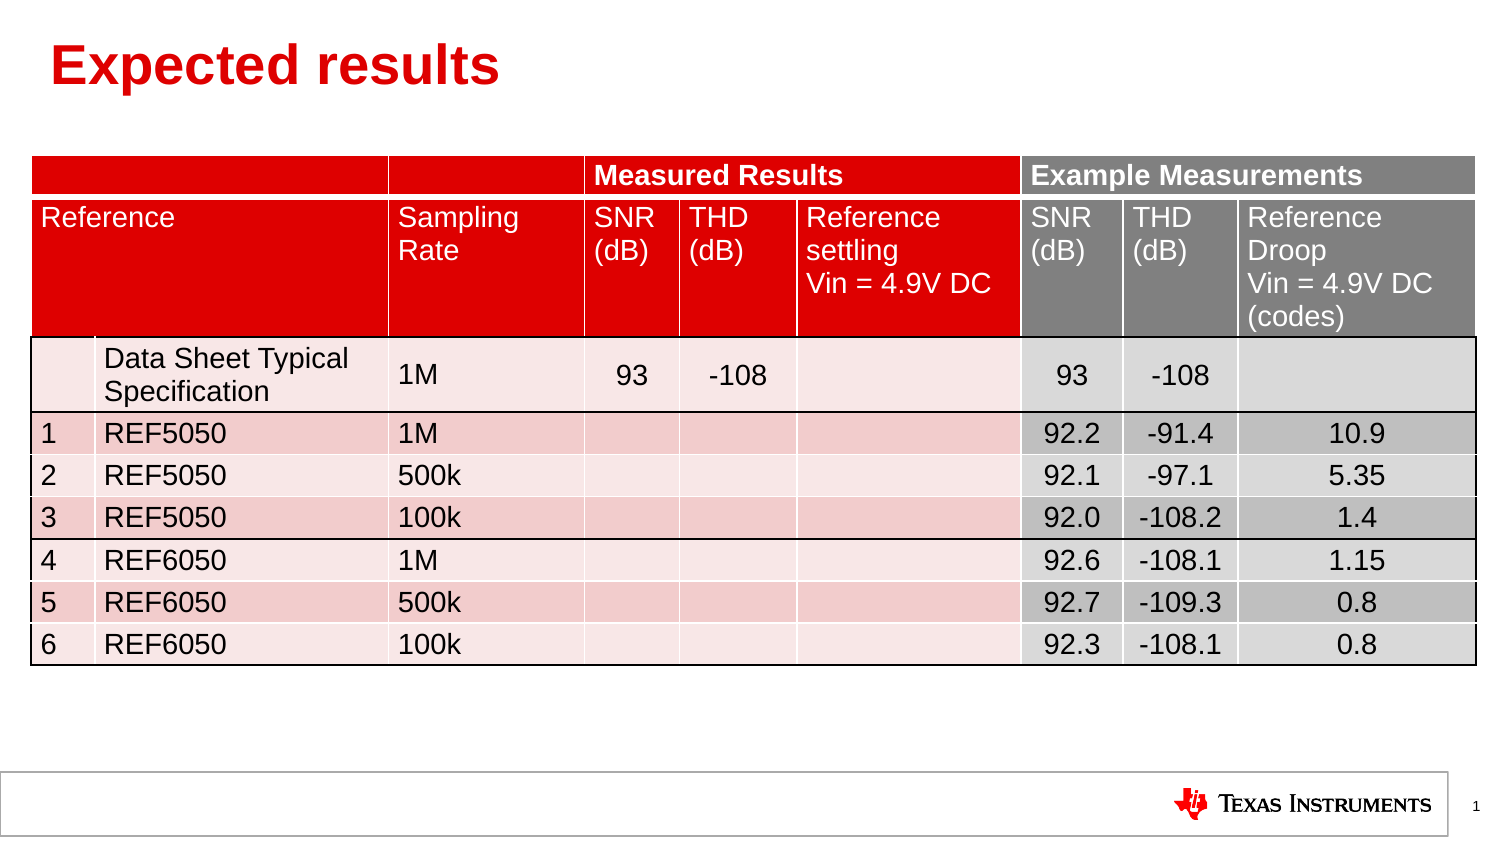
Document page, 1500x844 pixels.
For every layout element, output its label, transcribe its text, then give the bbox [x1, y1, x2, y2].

table_cell [680, 540, 796, 580]
table_cell 92.6 [1022, 540, 1122, 580]
table_cell [680, 582, 796, 622]
table_cell 5.35 [1239, 455, 1475, 496]
table_cell 92.1 [1022, 455, 1122, 496]
table_cell 1M [389, 338, 584, 411]
table_cell REF6050 [96, 540, 388, 580]
table_cell [798, 624, 1020, 664]
table_cell -108.2 [1124, 497, 1237, 538]
table_cell 100k [389, 497, 584, 538]
table_cell -108.1 [1124, 540, 1237, 580]
table_cell 1.15 [1239, 540, 1475, 580]
table_cell REF5050 [96, 455, 388, 496]
table_cell 4 [32, 540, 94, 580]
table_header Example Measurements [1022, 156, 1475, 194]
table_cell Reference settling Vin = 4.9V DC [798, 200, 1020, 336]
table_cell 1M [389, 413, 584, 454]
table_cell [585, 413, 679, 454]
table_cell -108 [680, 338, 796, 411]
table_cell SNR (dB) [585, 200, 679, 336]
table_cell THD (dB) [1124, 200, 1237, 336]
table_cell 100k [389, 624, 584, 664]
table_cell 6 [32, 624, 94, 664]
table_cell [585, 497, 679, 538]
table_cell [798, 413, 1020, 454]
table_cell 92.3 [1022, 624, 1122, 664]
table_cell [585, 540, 679, 580]
table_cell 93 [585, 338, 679, 411]
table_cell 5 [32, 582, 94, 622]
table_cell [798, 338, 1020, 411]
table_cell [1239, 338, 1475, 411]
table_cell 1M [389, 540, 584, 580]
table_cell 1 [32, 413, 94, 454]
table_cell 500k [389, 455, 584, 496]
table_cell Reference [32, 200, 388, 336]
table_header Measured Results [585, 156, 1020, 194]
table_cell [680, 497, 796, 538]
table_cell [798, 582, 1020, 622]
table_cell [585, 582, 679, 622]
table_cell [585, 624, 679, 664]
table_cell 10.9 [1239, 413, 1475, 454]
table_cell Sampling Rate [389, 200, 584, 336]
table_cell SNR (dB) [1022, 200, 1122, 336]
table_cell [585, 455, 679, 496]
table_cell REF5050 [96, 413, 388, 454]
table_cell [680, 455, 796, 496]
table_cell REF6050 [96, 582, 388, 622]
table_header [32, 156, 388, 194]
table_cell [680, 413, 796, 454]
title Expected results [37, 17, 1426, 119]
table_cell [798, 455, 1020, 496]
table_header [389, 156, 584, 194]
table_cell 0.8 [1239, 624, 1475, 664]
table_cell Data Sheet Typical Specification [96, 338, 388, 411]
table_cell [680, 624, 796, 664]
table_cell 92.2 [1022, 413, 1122, 454]
table_cell 1.4 [1239, 497, 1475, 538]
table_cell 500k [389, 582, 584, 622]
table_cell Reference Droop Vin = 4.9V DC (codes) [1239, 200, 1475, 336]
table_cell REF6050 [96, 624, 388, 664]
table_cell -97.1 [1124, 455, 1237, 496]
table_cell [32, 338, 94, 411]
slide_number 1 [1142, 790, 1493, 817]
table_cell 92.0 [1022, 497, 1122, 538]
table_cell -108.1 [1124, 624, 1237, 664]
table_cell 2 [32, 455, 94, 496]
table_cell 3 [32, 497, 94, 538]
table_cell -109.3 [1124, 582, 1237, 622]
table_cell -108 [1124, 338, 1237, 411]
table_cell REF5050 [96, 497, 388, 538]
table_cell [798, 540, 1020, 580]
table_cell -91.4 [1124, 413, 1237, 454]
table_cell 92.7 [1022, 582, 1122, 622]
table_cell 0.8 [1239, 582, 1475, 622]
table_cell 93 [1022, 338, 1122, 411]
table_cell THD (dB) [680, 200, 796, 336]
table_cell [798, 497, 1020, 538]
